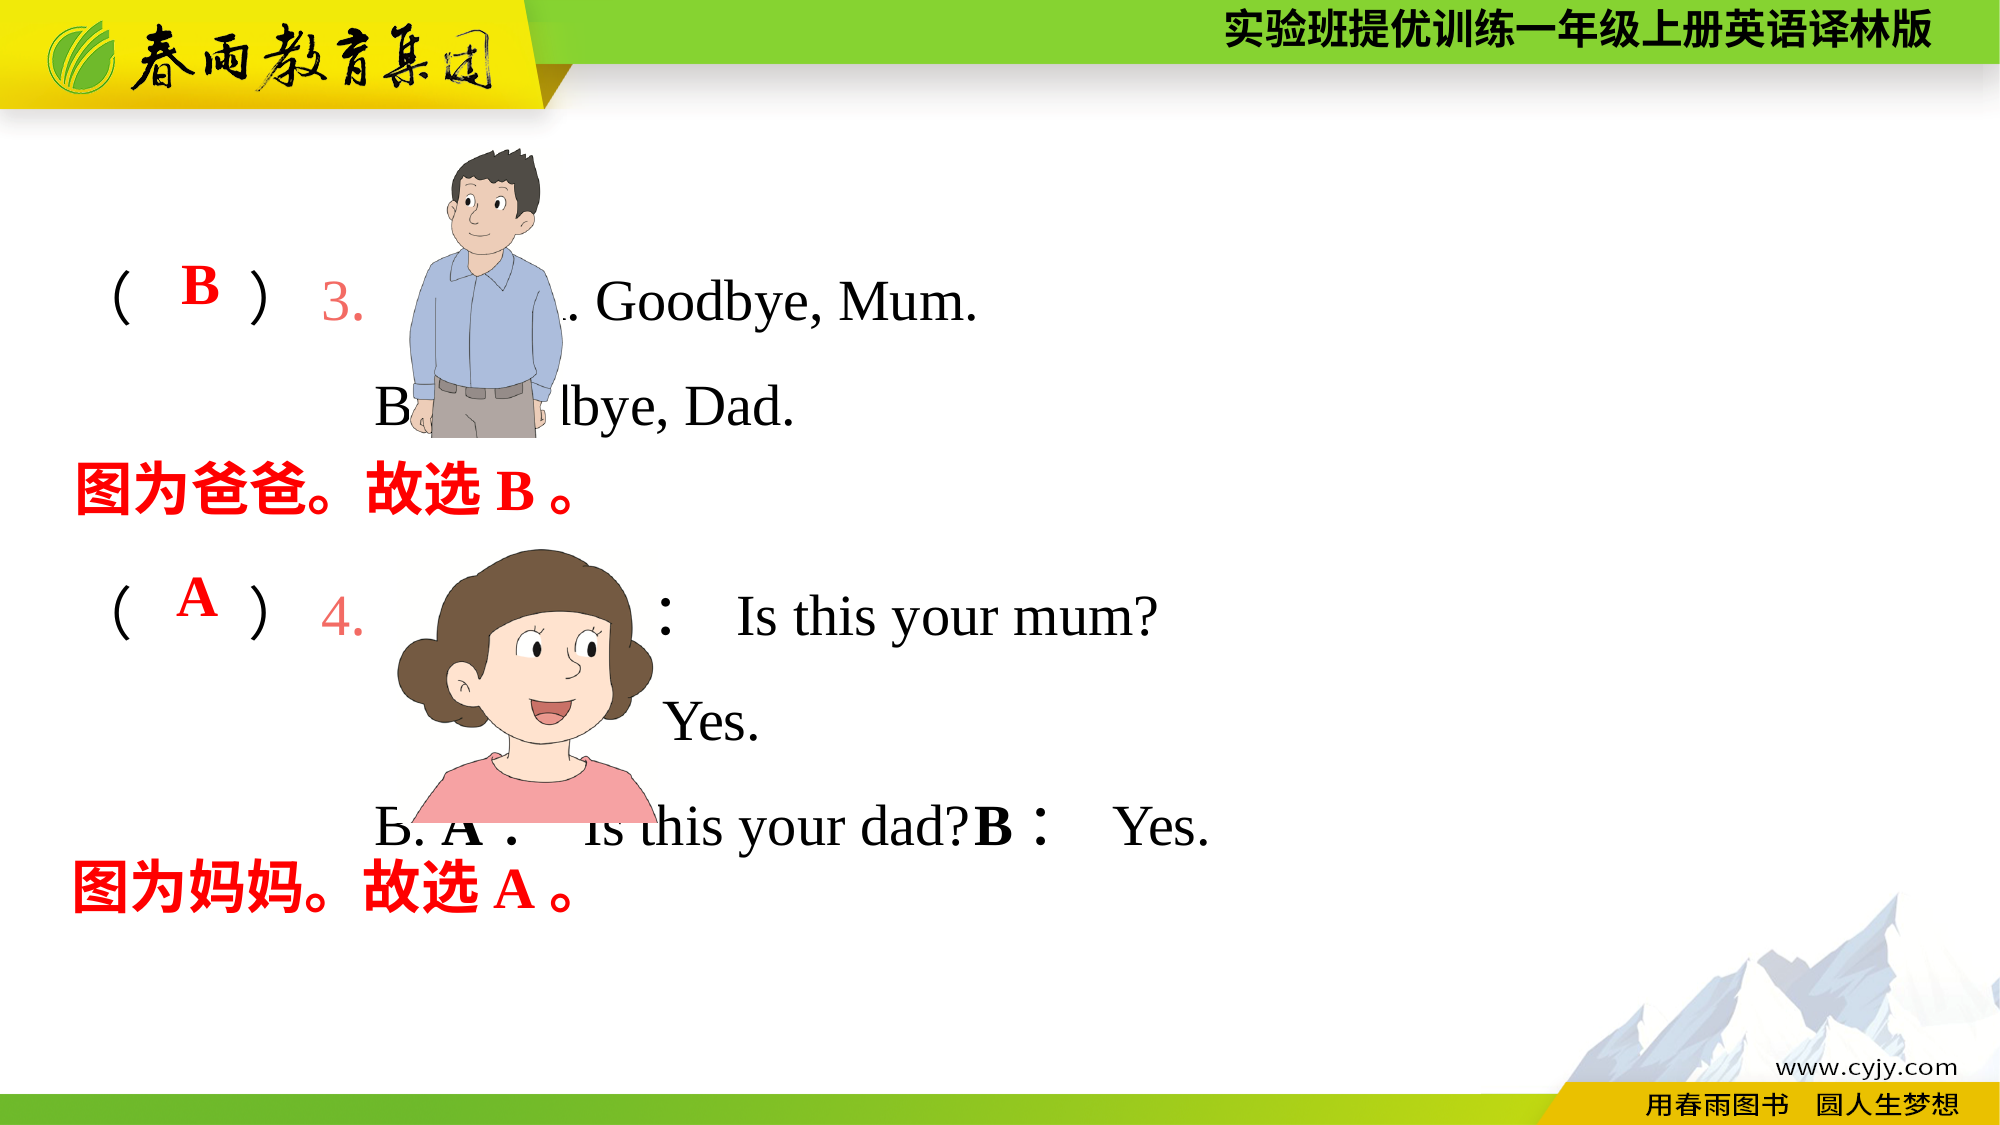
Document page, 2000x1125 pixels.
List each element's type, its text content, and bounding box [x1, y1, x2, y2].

text_box 图为爸爸。故选B。 [59, 445, 623, 530]
text_box 图为妈妈。故选A。 [56, 842, 623, 928]
list （ ）3. A. Goodbye, Mum. B. Goodbye, Dad. （ ）4. A. A： Is this your mum? B： Yes. B. A： Is this your dad? B： Yes. [59, 219, 1944, 858]
picture [0, 0, 2000, 1125]
text_box B [166, 238, 235, 324]
text_box A [161, 550, 234, 636]
